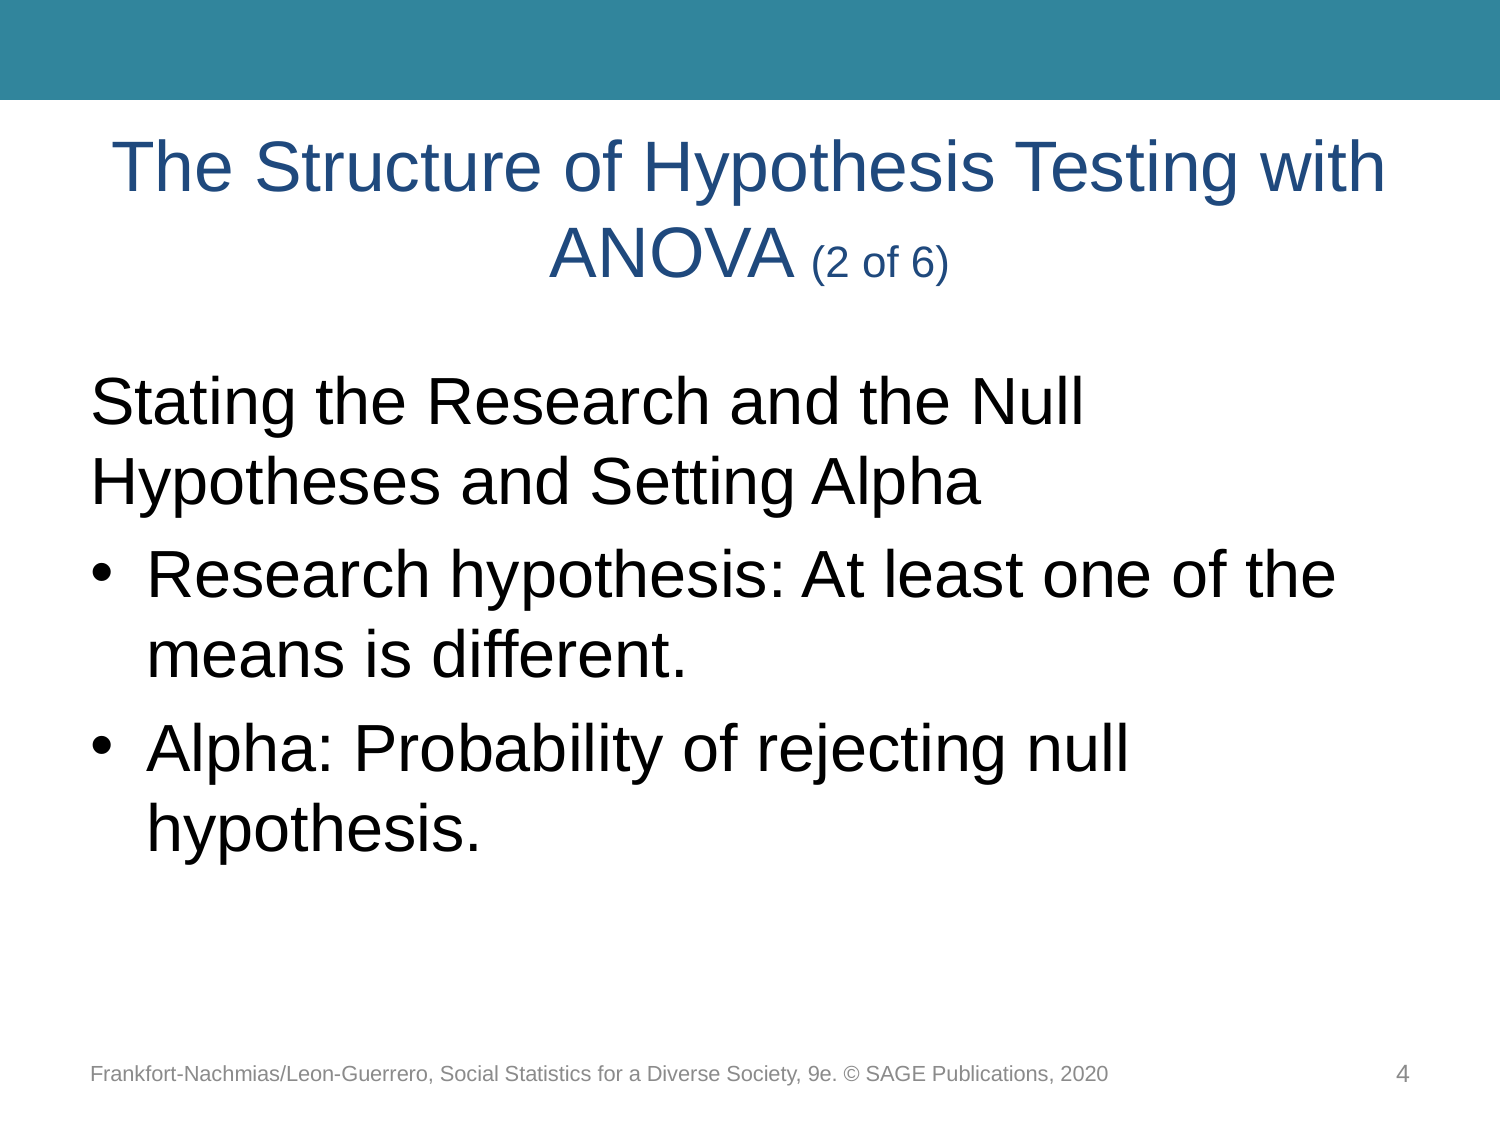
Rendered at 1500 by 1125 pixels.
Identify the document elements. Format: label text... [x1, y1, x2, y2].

footer Frankfort-Nachmias/Leon-Guerrero, Social Statistics for a Diverse Society, 9e. © SAGE Publications, 2020 [75, 1042, 1313, 1103]
title The Structure of Hypothesis Testing with ANOVA (2 of 6) [0, 112, 1500, 300]
slide_number 4 [1350, 1042, 1425, 1103]
list Stating the Research and the Null Hypotheses and Setting Alpha Research hypothesis: At least one of the means is different. Alpha: Probability of rejecting null hypothesis. [75, 350, 1425, 1005]
